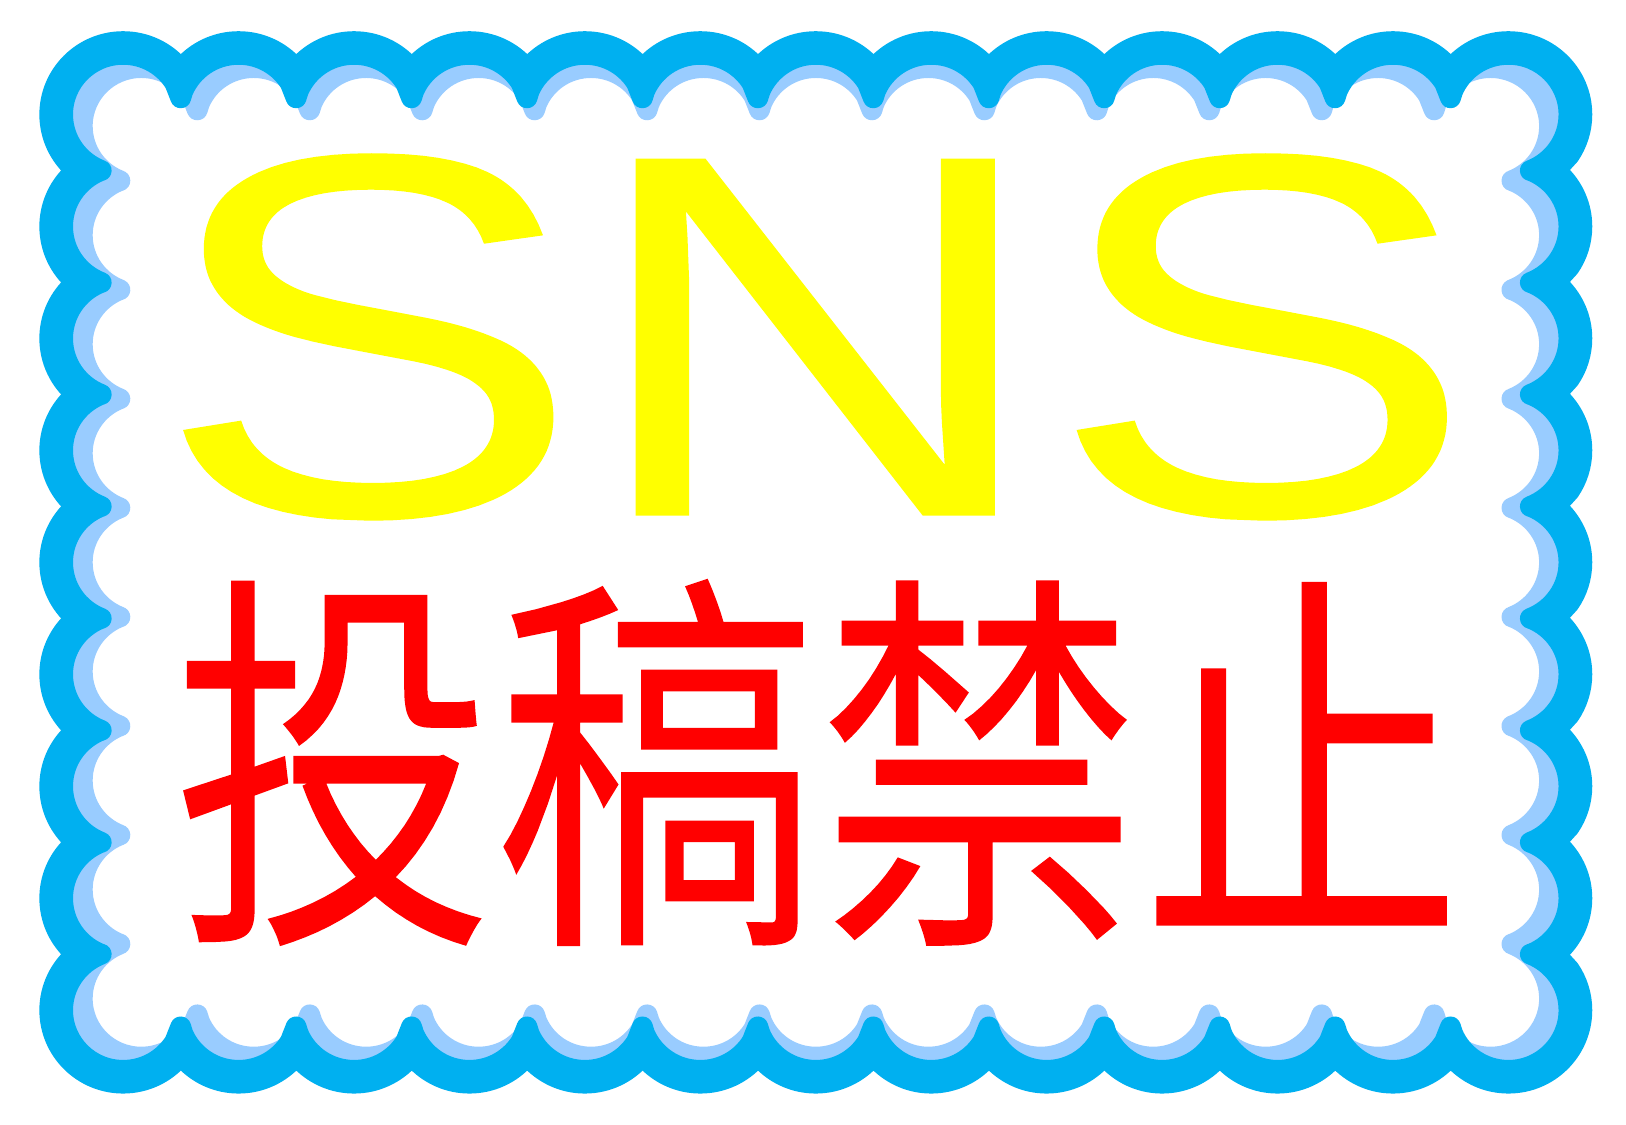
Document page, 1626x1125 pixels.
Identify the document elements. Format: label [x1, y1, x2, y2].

text_box [294, 0, 1337, 151]
text_box [294, 955, 1337, 1125]
text_box [182, 152, 1448, 947]
